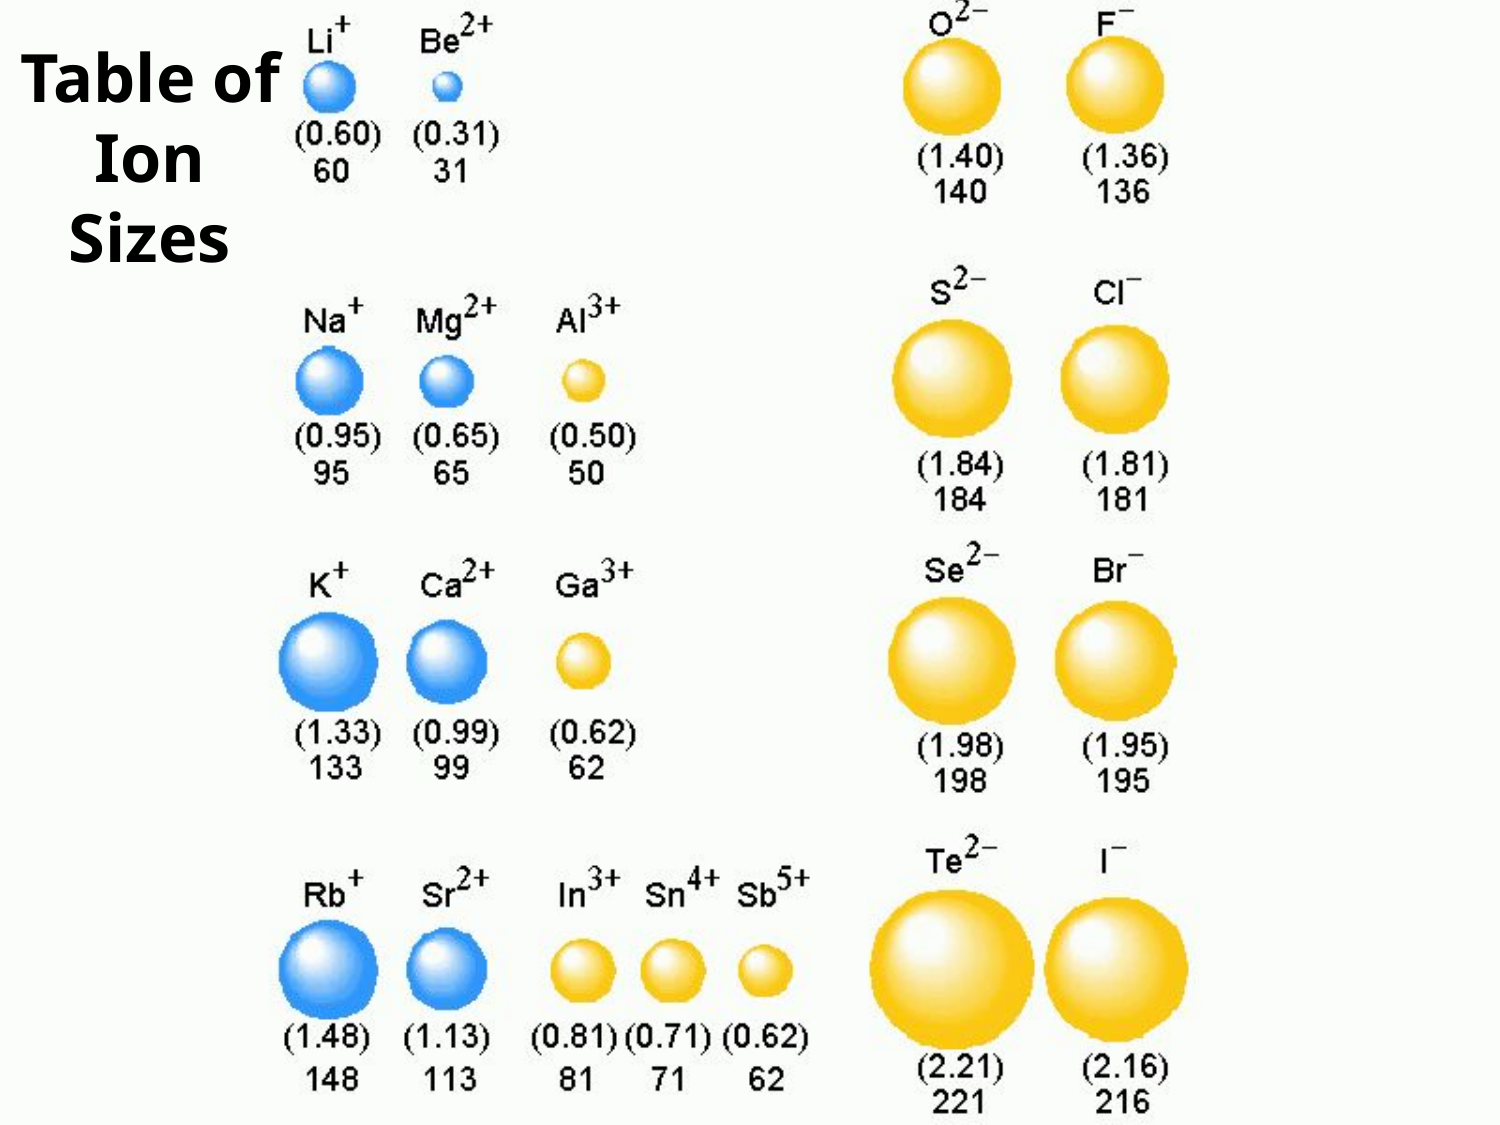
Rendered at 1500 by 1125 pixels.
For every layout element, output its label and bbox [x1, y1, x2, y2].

list [0, 0, 1500, 1125]
